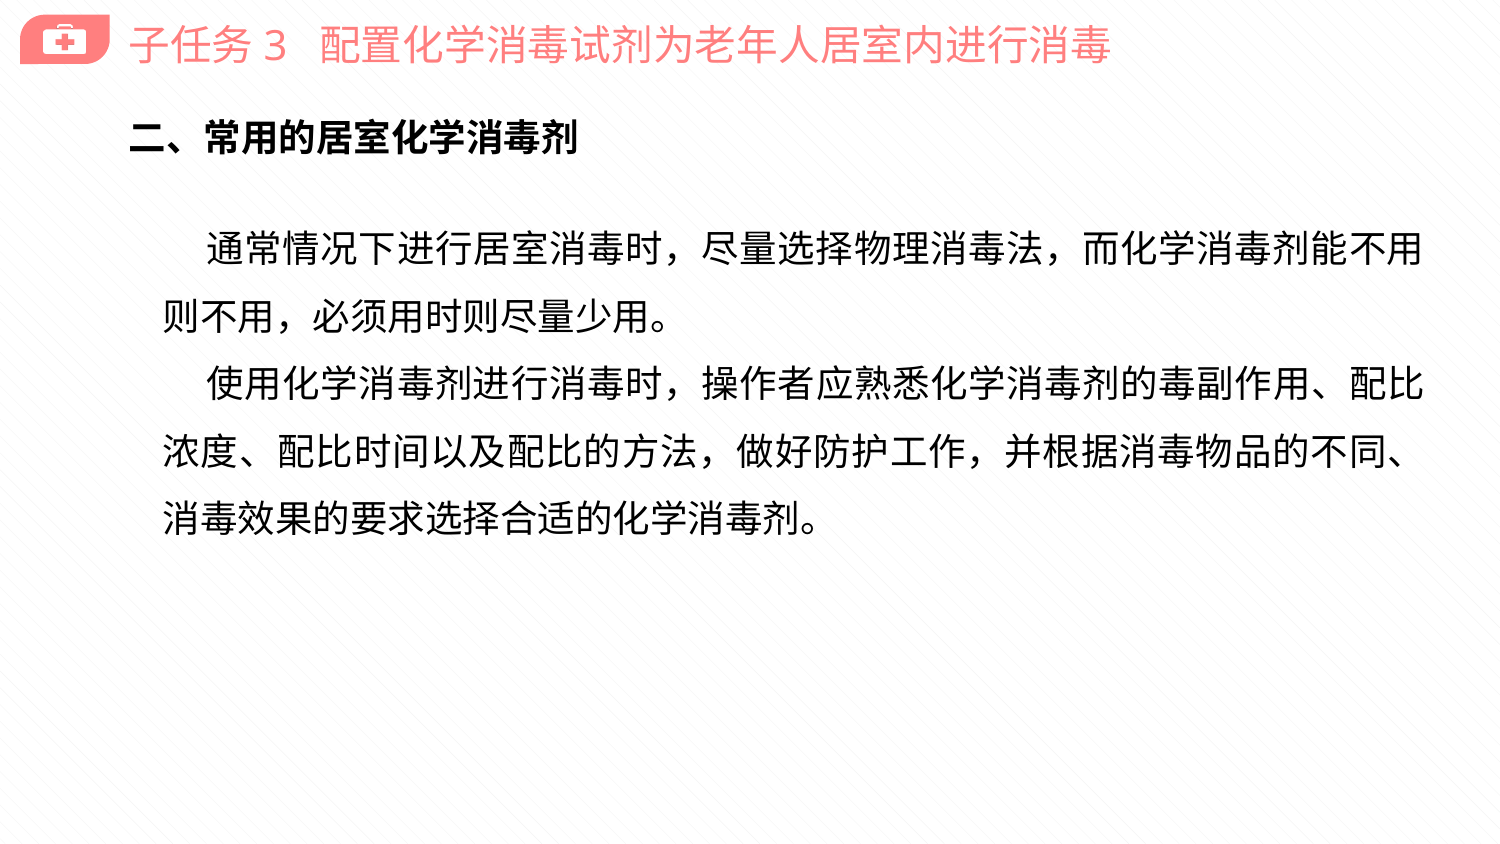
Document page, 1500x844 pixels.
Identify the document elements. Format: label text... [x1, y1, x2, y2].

text_box 通常情况下进行居室消毒时，尽量选择物理消毒法，而化学消毒剂能不用则不用，必须用时则尽量少用。 使用化学消毒剂进行消毒时，操作者应熟悉化学消毒剂的毒副作用、配比浓度、配比时间以及配比的方法，做好防护工作，并根据消毒物品的不同、消毒效果的要求选择合适的化学消毒剂。 [147, 195, 1440, 548]
text_box 二、常用的居室化学消毒剂 [113, 106, 1406, 166]
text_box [19, 11, 1254, 78]
